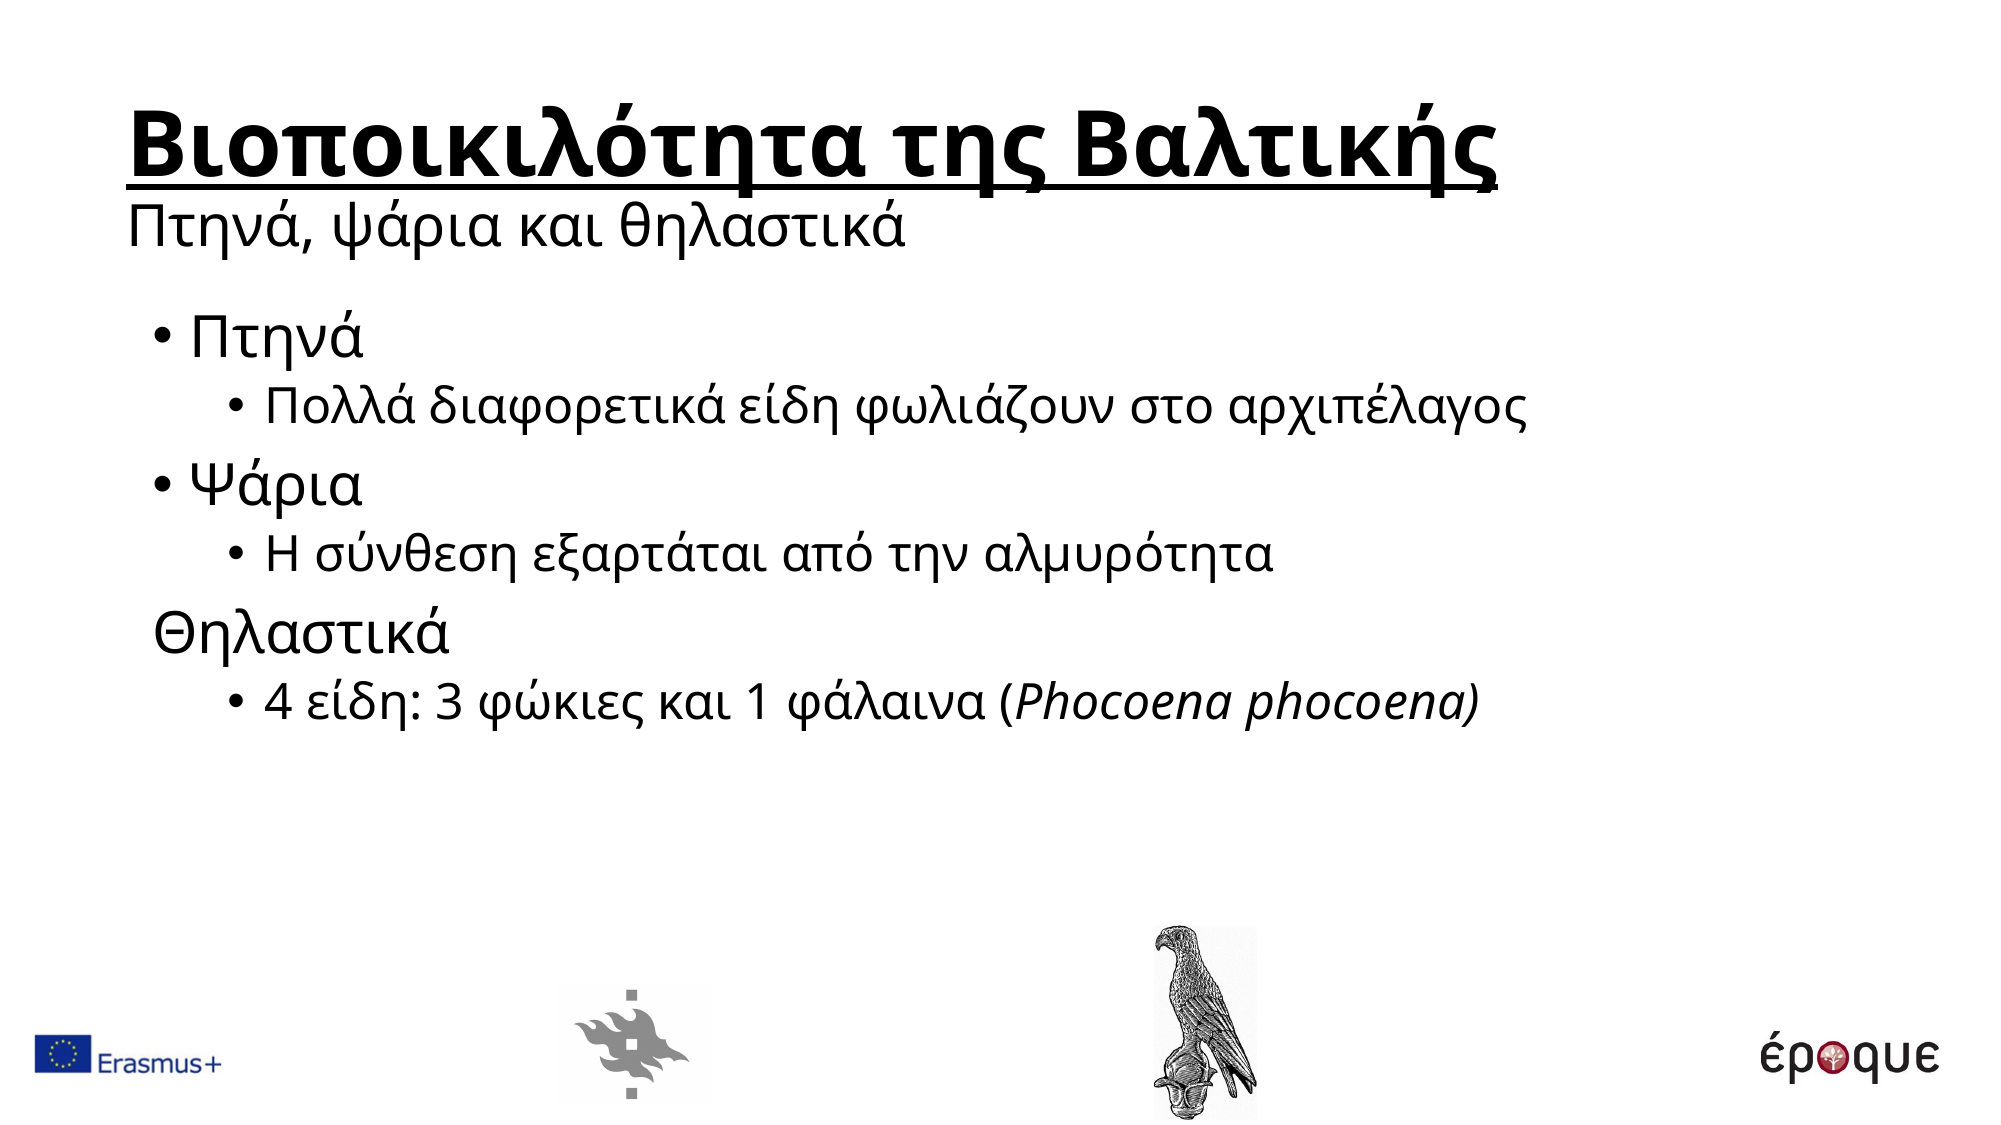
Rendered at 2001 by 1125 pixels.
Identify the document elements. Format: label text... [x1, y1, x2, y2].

picture [33, 1024, 223, 1084]
picture [556, 981, 712, 1107]
picture [1154, 925, 1258, 1120]
list Πτηνά Πολλά διαφορετικά είδη φωλιάζουν στο αρχιπέλαγος Ψάρια Η σύνθεση εξαρτάται από την αλμυρότητα Θηλαστικά 4 είδη: 3 φώκιες και 1 φάλαινα (Phocoena phocoena) [137, 299, 1863, 1014]
title Bιοποικιλότητα της Βαλτικής Πτηνά, ψάρια και θηλαστικά [111, 40, 1522, 317]
picture [1761, 1031, 1939, 1084]
